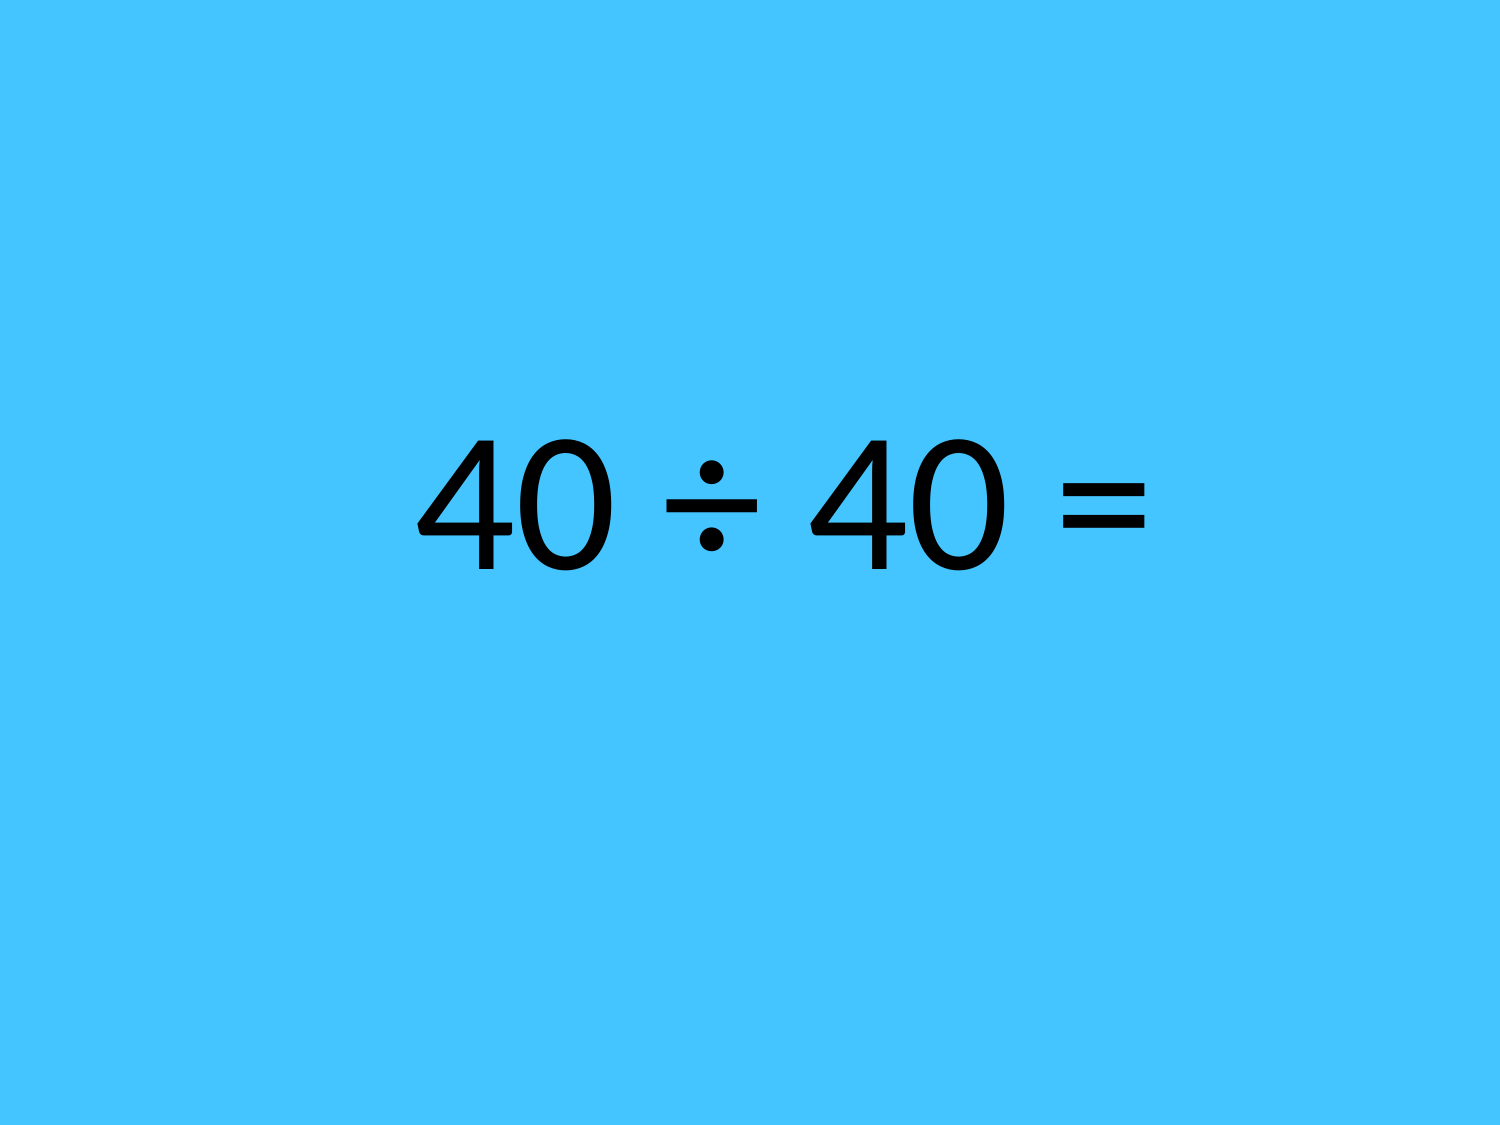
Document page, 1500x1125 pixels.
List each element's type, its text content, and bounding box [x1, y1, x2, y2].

text_box 40 ÷ 40 = [399, 362, 1288, 618]
